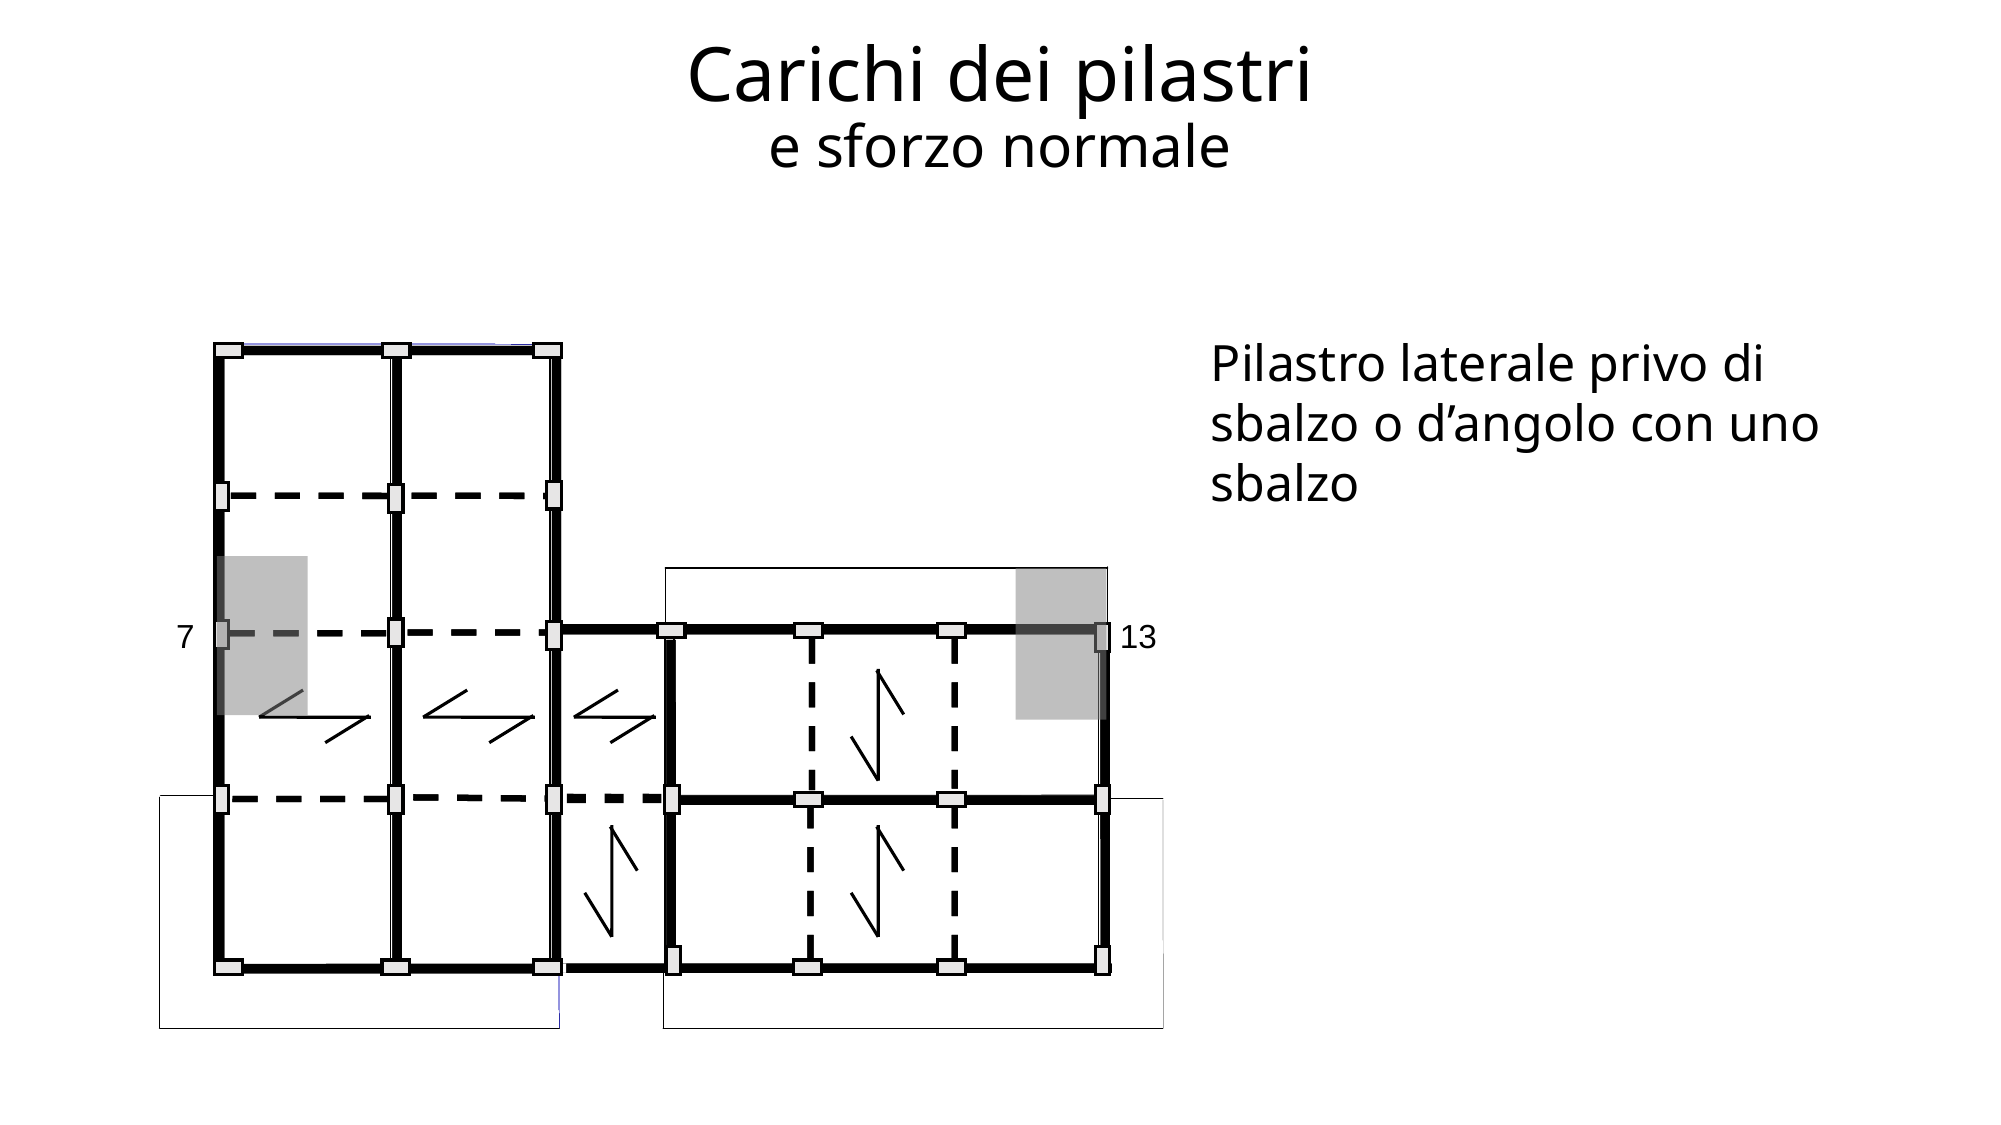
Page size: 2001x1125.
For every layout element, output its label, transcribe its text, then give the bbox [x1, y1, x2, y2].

text_box Pilastro laterale privo di sbalzo o d’angolo con uno sbalzo [1196, 324, 1858, 482]
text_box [104, 341, 1204, 1069]
title Carichi dei pilastri e sforzo normale [137, 0, 1863, 218]
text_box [214, 343, 1110, 975]
